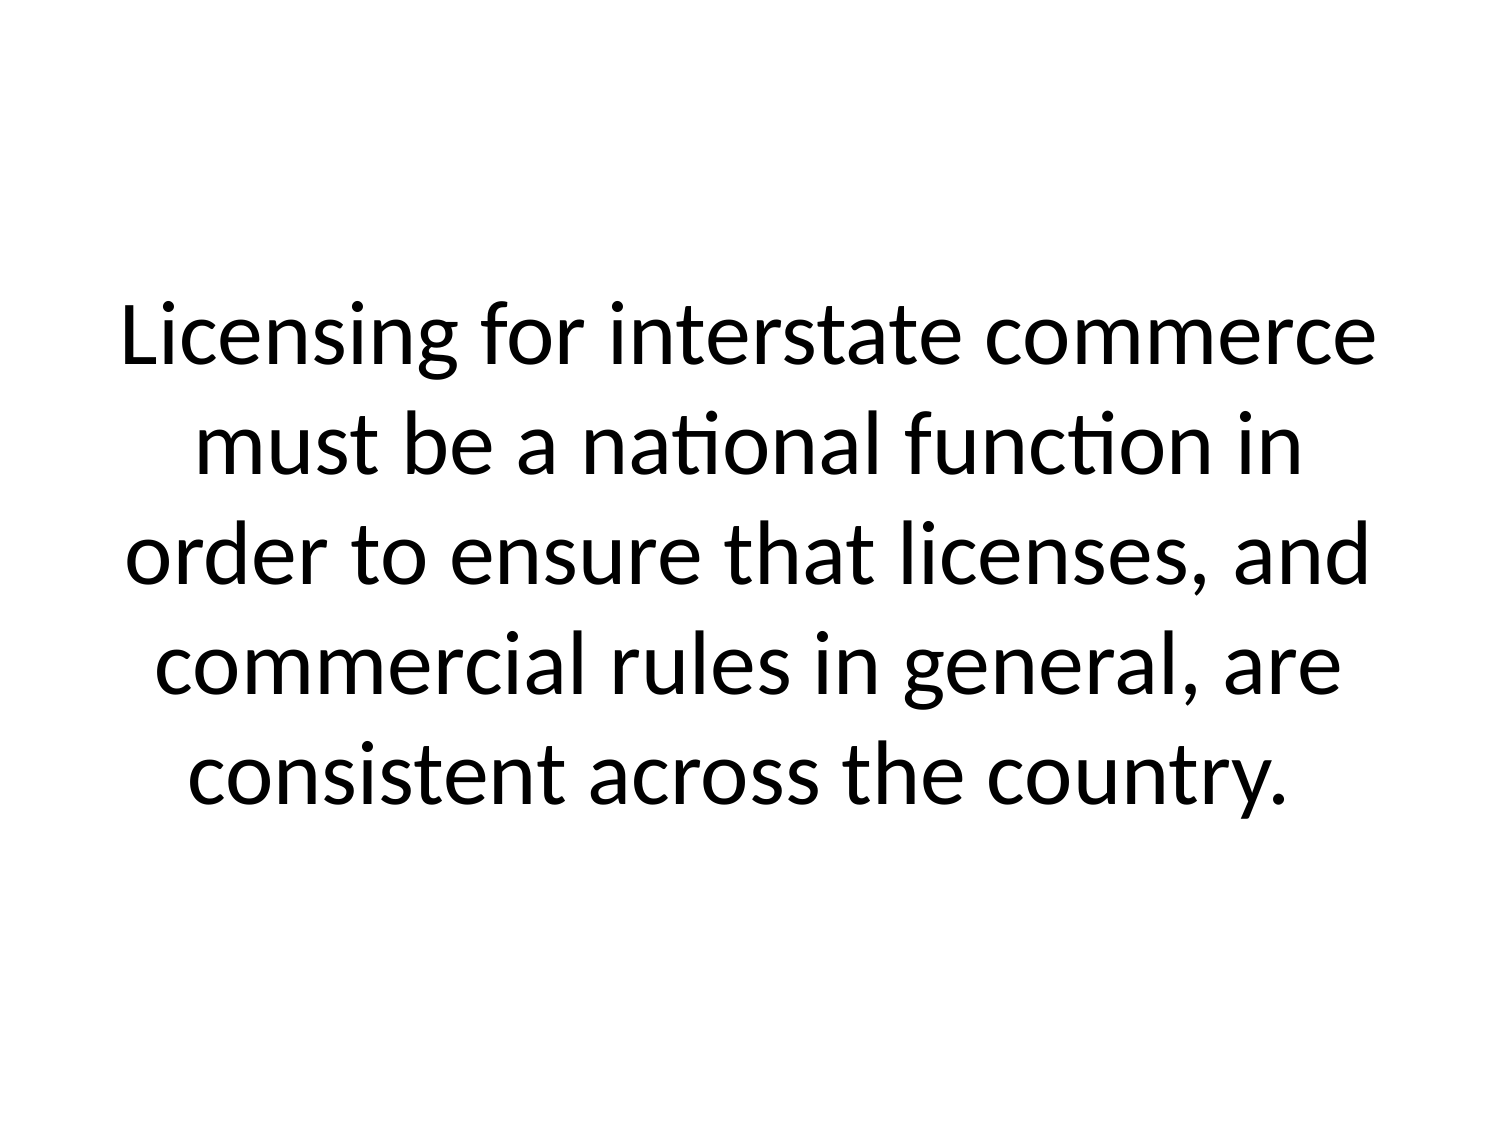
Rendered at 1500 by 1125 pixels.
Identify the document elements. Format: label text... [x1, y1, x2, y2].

title Licensing for interstate commerce must be a national function in order to ensure that licenses, and commercial rules in general, are consistent across the country. [74, 44, 1426, 1051]
